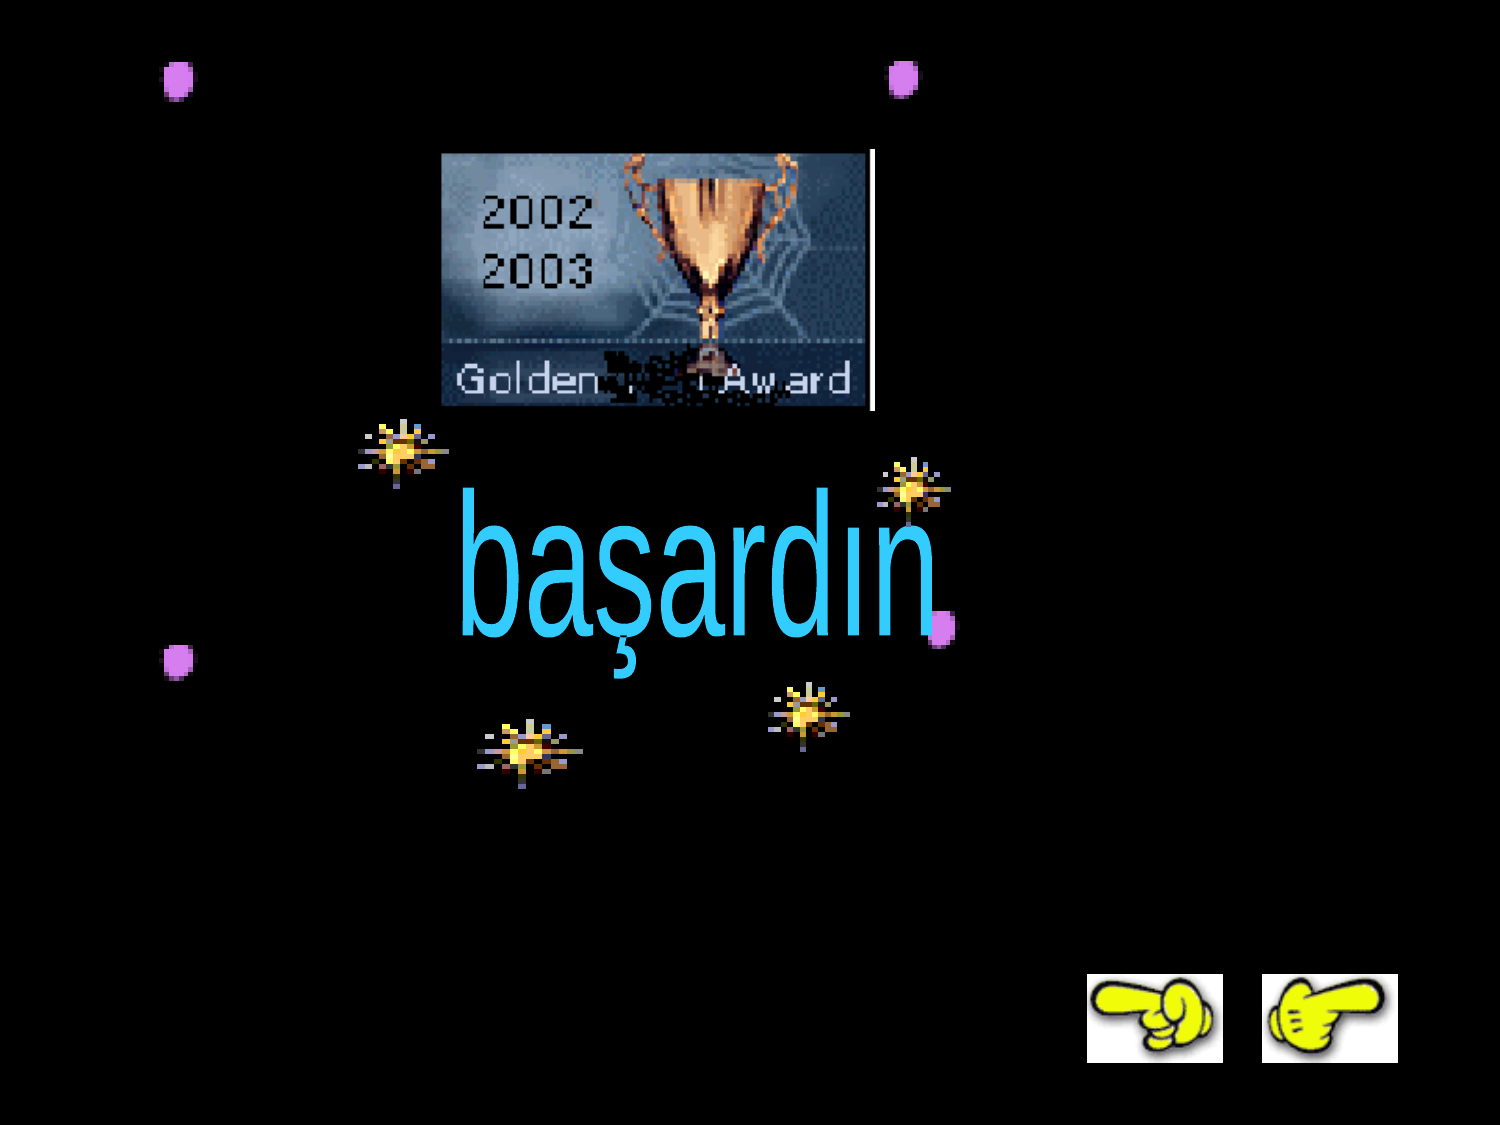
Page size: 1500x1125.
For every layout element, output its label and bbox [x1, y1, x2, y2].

text_box [437, 149, 876, 412]
picture [0, 0, 1500, 1125]
